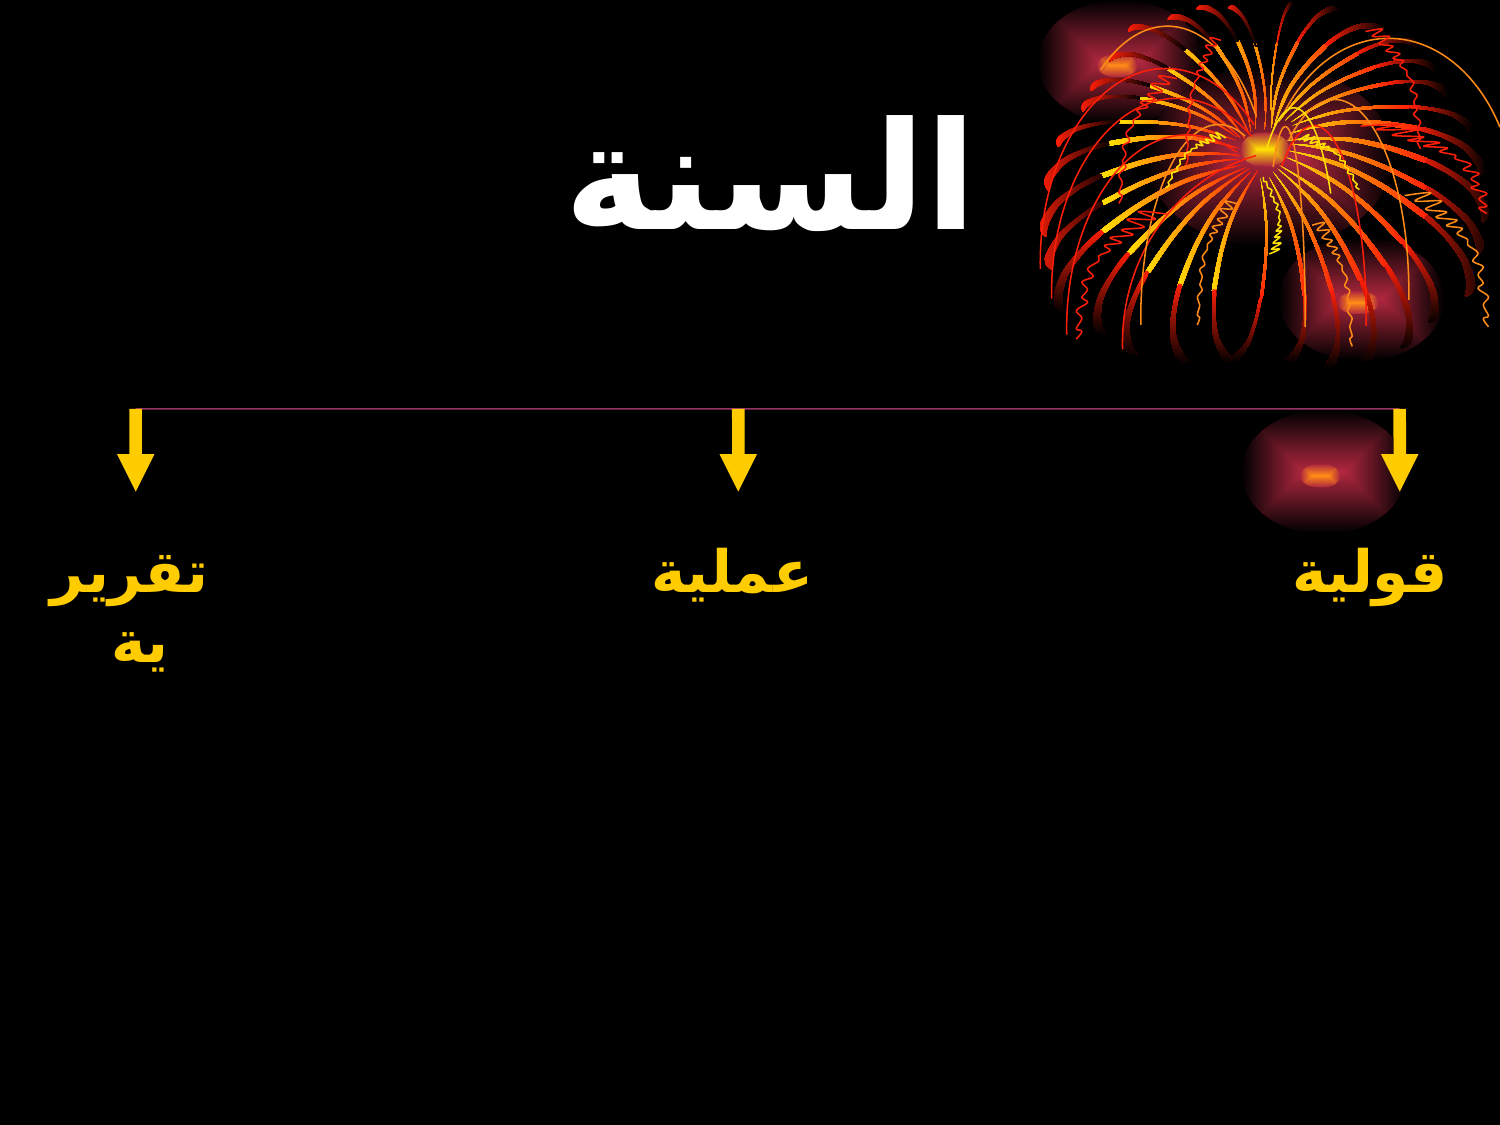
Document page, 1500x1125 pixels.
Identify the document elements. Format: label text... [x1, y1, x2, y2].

text_box تقريرية [29, 527, 231, 682]
text_box [732, 408, 745, 492]
text_box عملية [631, 527, 833, 612]
title السنة [112, 49, 1388, 290]
text_box قولية [1269, 527, 1471, 612]
list [112, 324, 1388, 1001]
text_box [129, 408, 142, 492]
text_box [1393, 408, 1406, 492]
